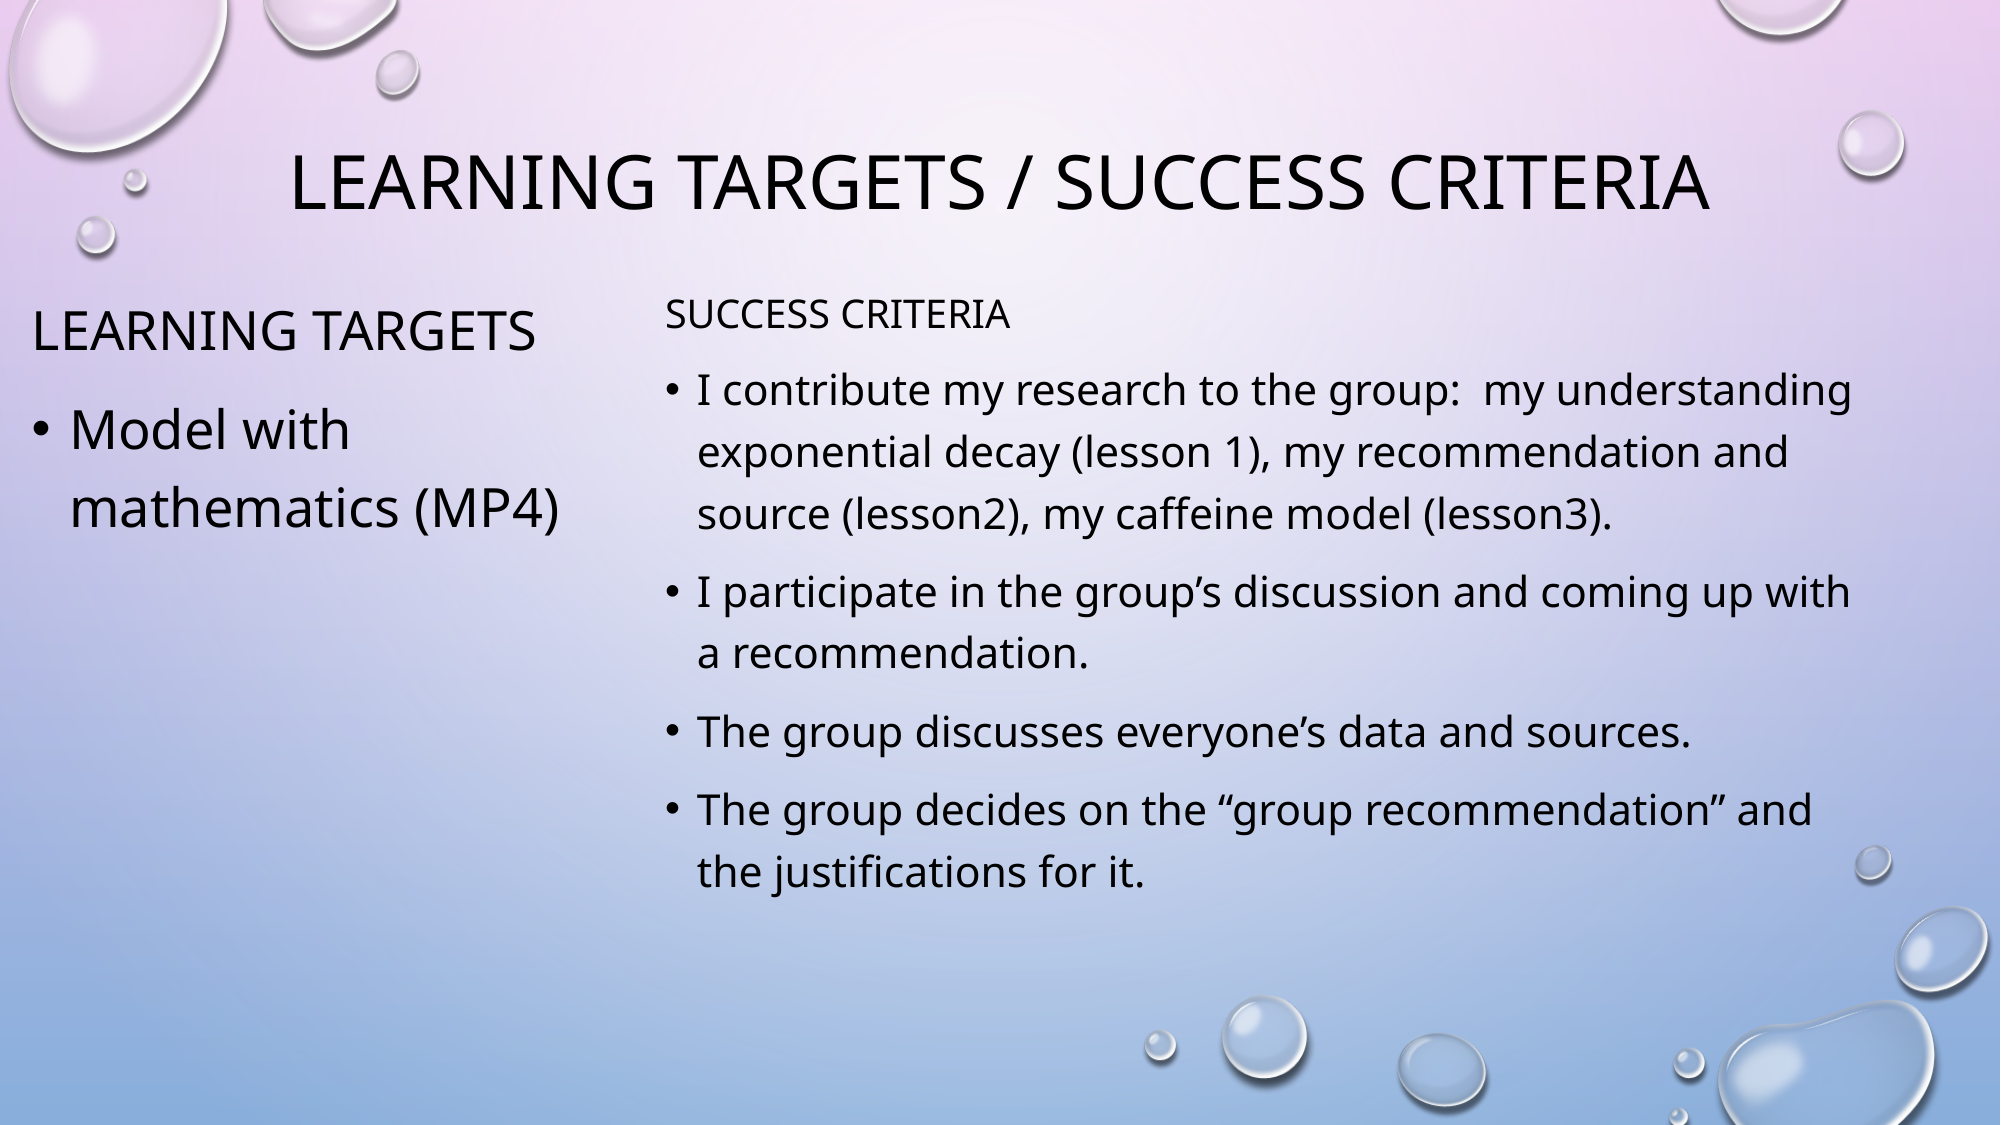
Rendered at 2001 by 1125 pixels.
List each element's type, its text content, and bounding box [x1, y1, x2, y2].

title Learning Targets / Success criteria [149, 101, 1851, 270]
picture [0, 0, 2000, 1125]
list LEARNING TARGETS Model with mathematics (MP4) [16, 276, 615, 976]
text_box SUCCESS CRITERIA I contribute my research to the group: my understanding exponential decay (lesson 1), my recommendation and source (lesson2), my caffeine model (lesson3). I participate in the group’s discussion and coming up with a recommendation. The group discusses everyone’s data and sources. The group decides on the “group recommendation” and the justifications for it. [649, 271, 1884, 972]
